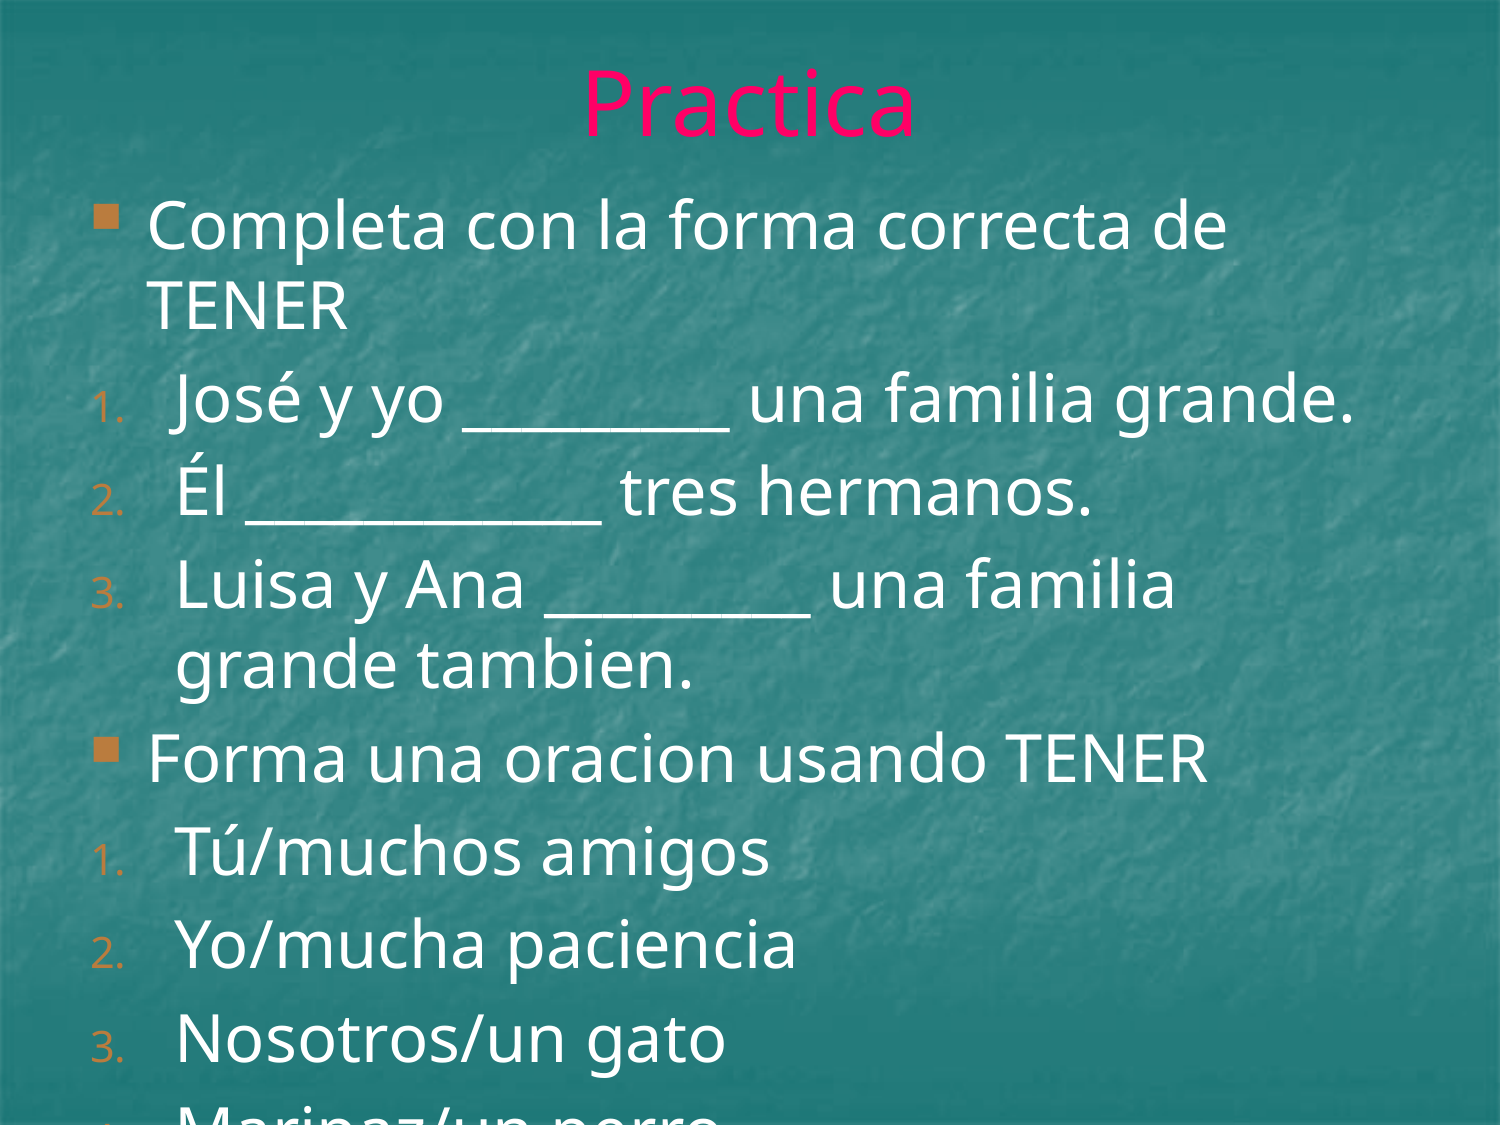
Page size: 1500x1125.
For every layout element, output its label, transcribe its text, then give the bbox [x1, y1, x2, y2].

list Completa con la forma correcta de TENER José y yo _________ una familia grande. Él ____________ tres hermanos. Luisa y Ana _________ una familia grande tambien. Forma una oracion usando TENER Tú/muchos amigos Yo/mucha paciencia Nosotros/un gato Maripaz/un perro [75, 174, 1425, 988]
title Practica [75, 12, 1425, 174]
